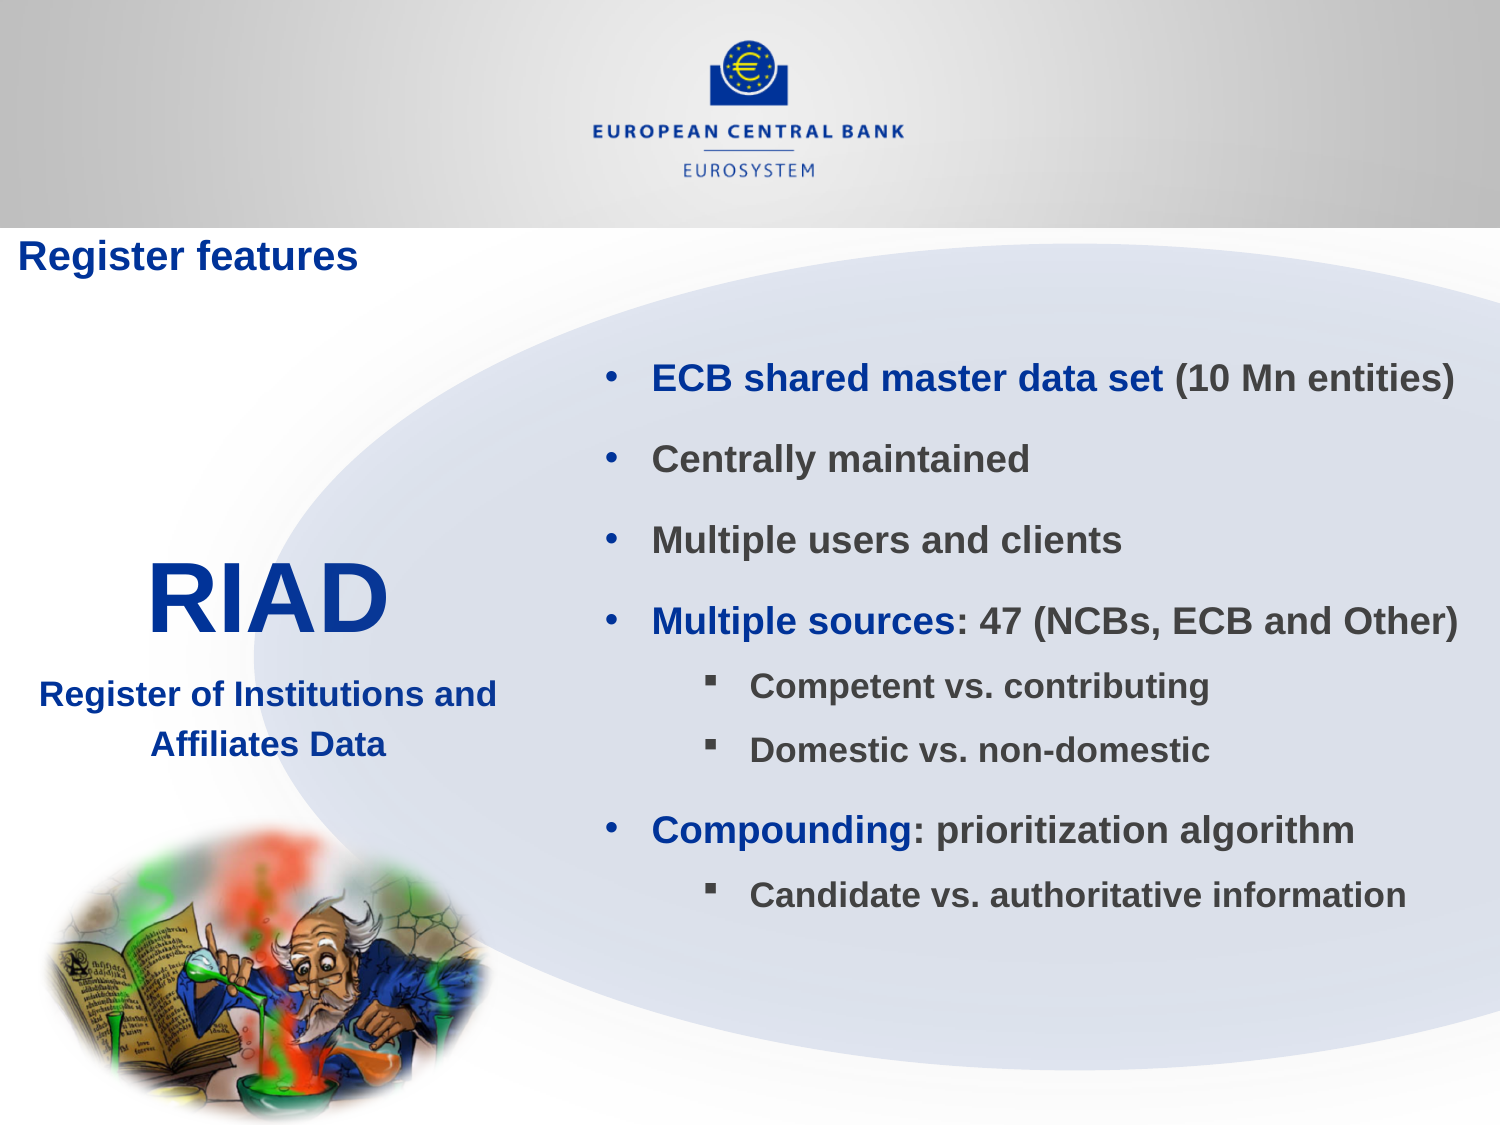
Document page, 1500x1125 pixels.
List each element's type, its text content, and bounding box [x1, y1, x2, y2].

text_box RIAD Register of Institutions and Affiliates Data [2, 574, 190, 764]
text_box [253, 243, 1500, 1071]
picture [36, 814, 500, 1125]
subtitle Register features [17, 219, 631, 279]
picture [0, 0, 1500, 228]
text_box ECB shared master data set (10 Mn entities) Centrally maintained Multiple users and clients Multiple sources: 47 (NCBs, ECB and Other) Competent vs. contributing Domestic vs. non-domestic Compounding: prioritization algorithm Candidate vs. authoritative information [604, 333, 1471, 976]
